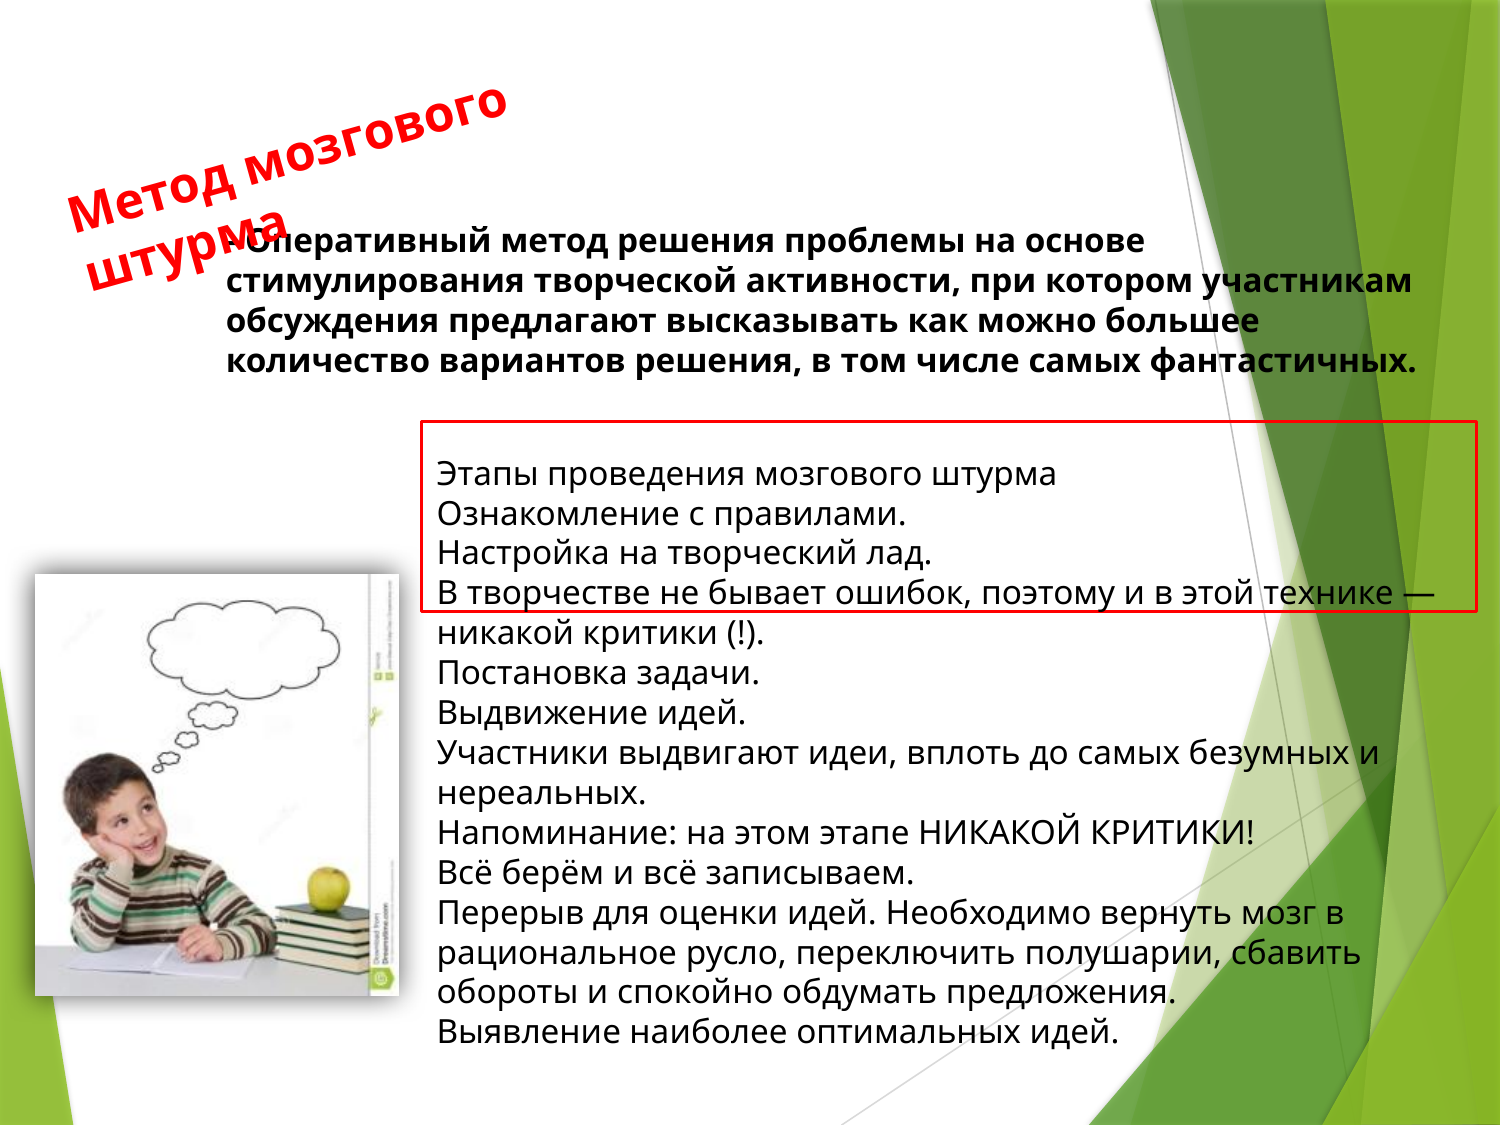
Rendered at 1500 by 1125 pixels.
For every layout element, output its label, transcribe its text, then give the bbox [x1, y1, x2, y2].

text_box - Оперативный метод решения проблемы на основе стимулирования творческой активности, при котором участникам обсуждения предлагают высказывать как можно большее количество вариантов решения, в том числе самых фантастичных. [210, 211, 1442, 387]
text_box Этапы проведения мозгового штурма Ознакомление с правилами. Настройка на творческий лад. В творчестве не бывает ошибок, поэтому и в этой технике — никакой критики (!). Постановка задачи. Выдвижение идей. Участники выдвигают идеи, вплоть до самых безумных и нереальных. Напоминание: на этом этапе НИКАКОЙ КРИТИКИ! Всё берём и всё записываем. Перерыв для оценки идей. Необходимо вернуть мозг в рациональное русло, переключить полушарии, сбавить обороты и спокойно обдумать предложения. Выявление наиболее оптимальных идей. [421, 444, 1477, 1058]
text_box Метод мозгового штурма [44, 0, 735, 313]
text_box [421, 421, 1477, 444]
picture [34, 573, 400, 997]
